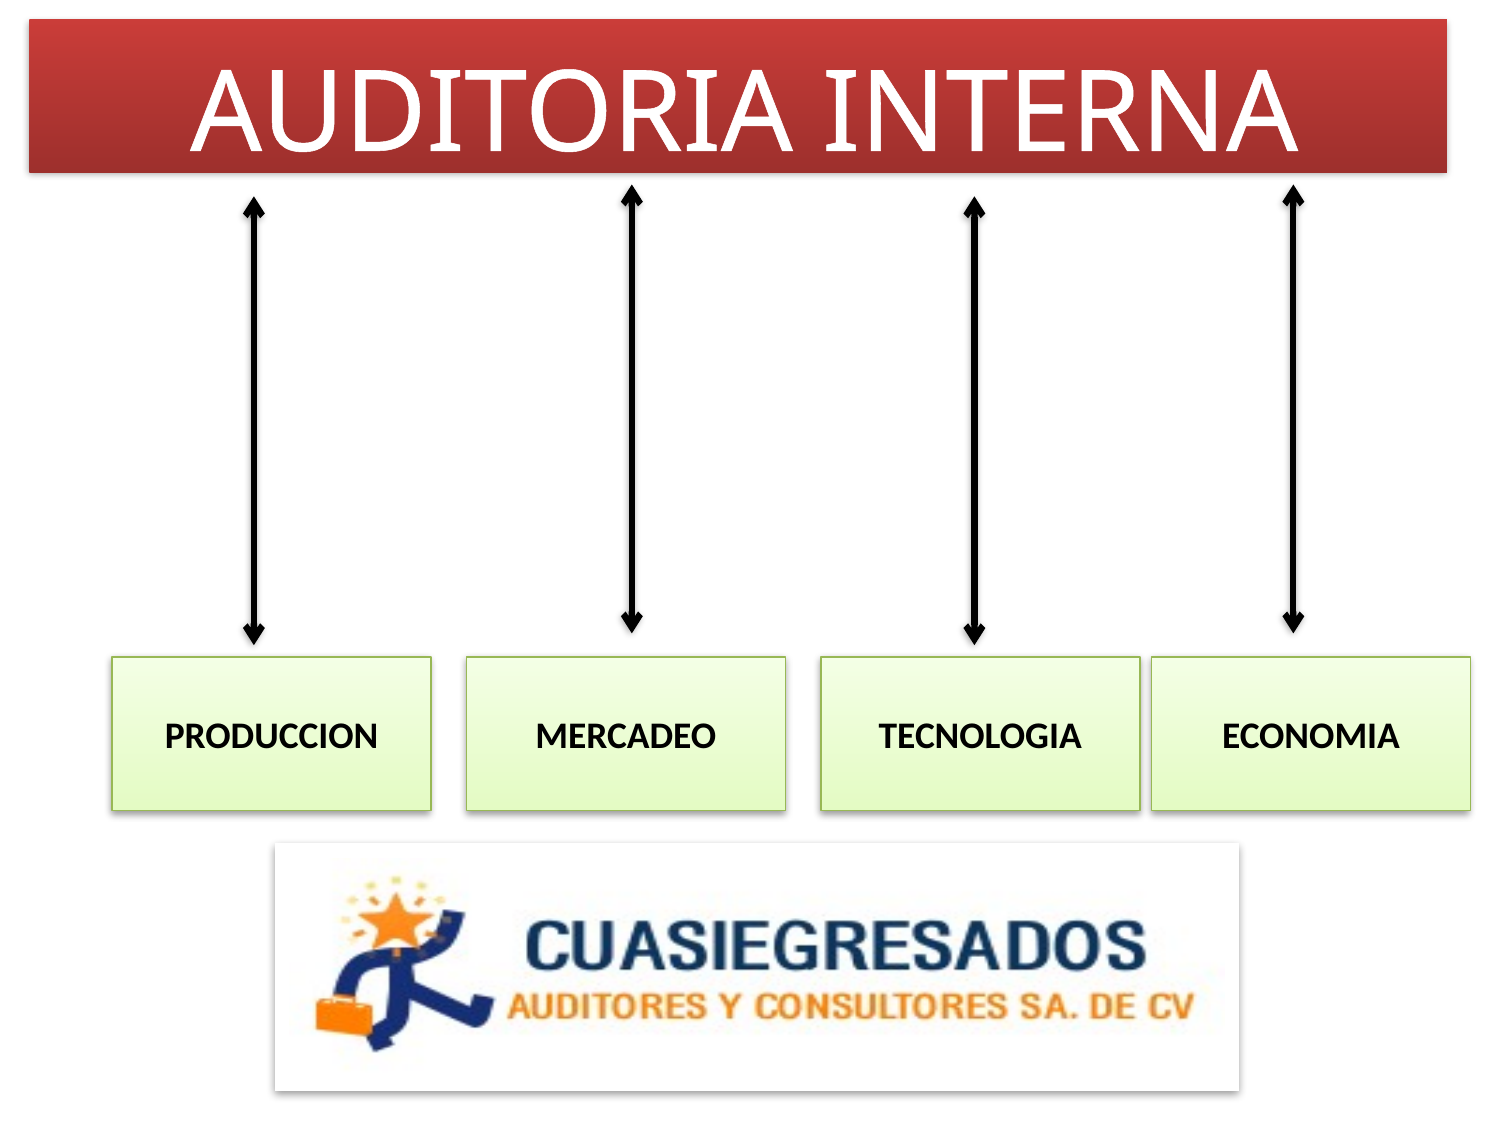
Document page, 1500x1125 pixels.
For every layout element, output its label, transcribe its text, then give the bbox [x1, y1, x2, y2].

text_box PRODUCCION [111, 656, 432, 811]
text_box [29, 19, 1447, 173]
text_box AUDITORIA INTERNA [175, 30, 1314, 181]
text_box TECNOLOGIA [820, 656, 1141, 811]
text_box ECONOMIA [1151, 656, 1471, 811]
picture [289, 857, 1226, 1078]
text_box MERCADEO [466, 656, 786, 811]
